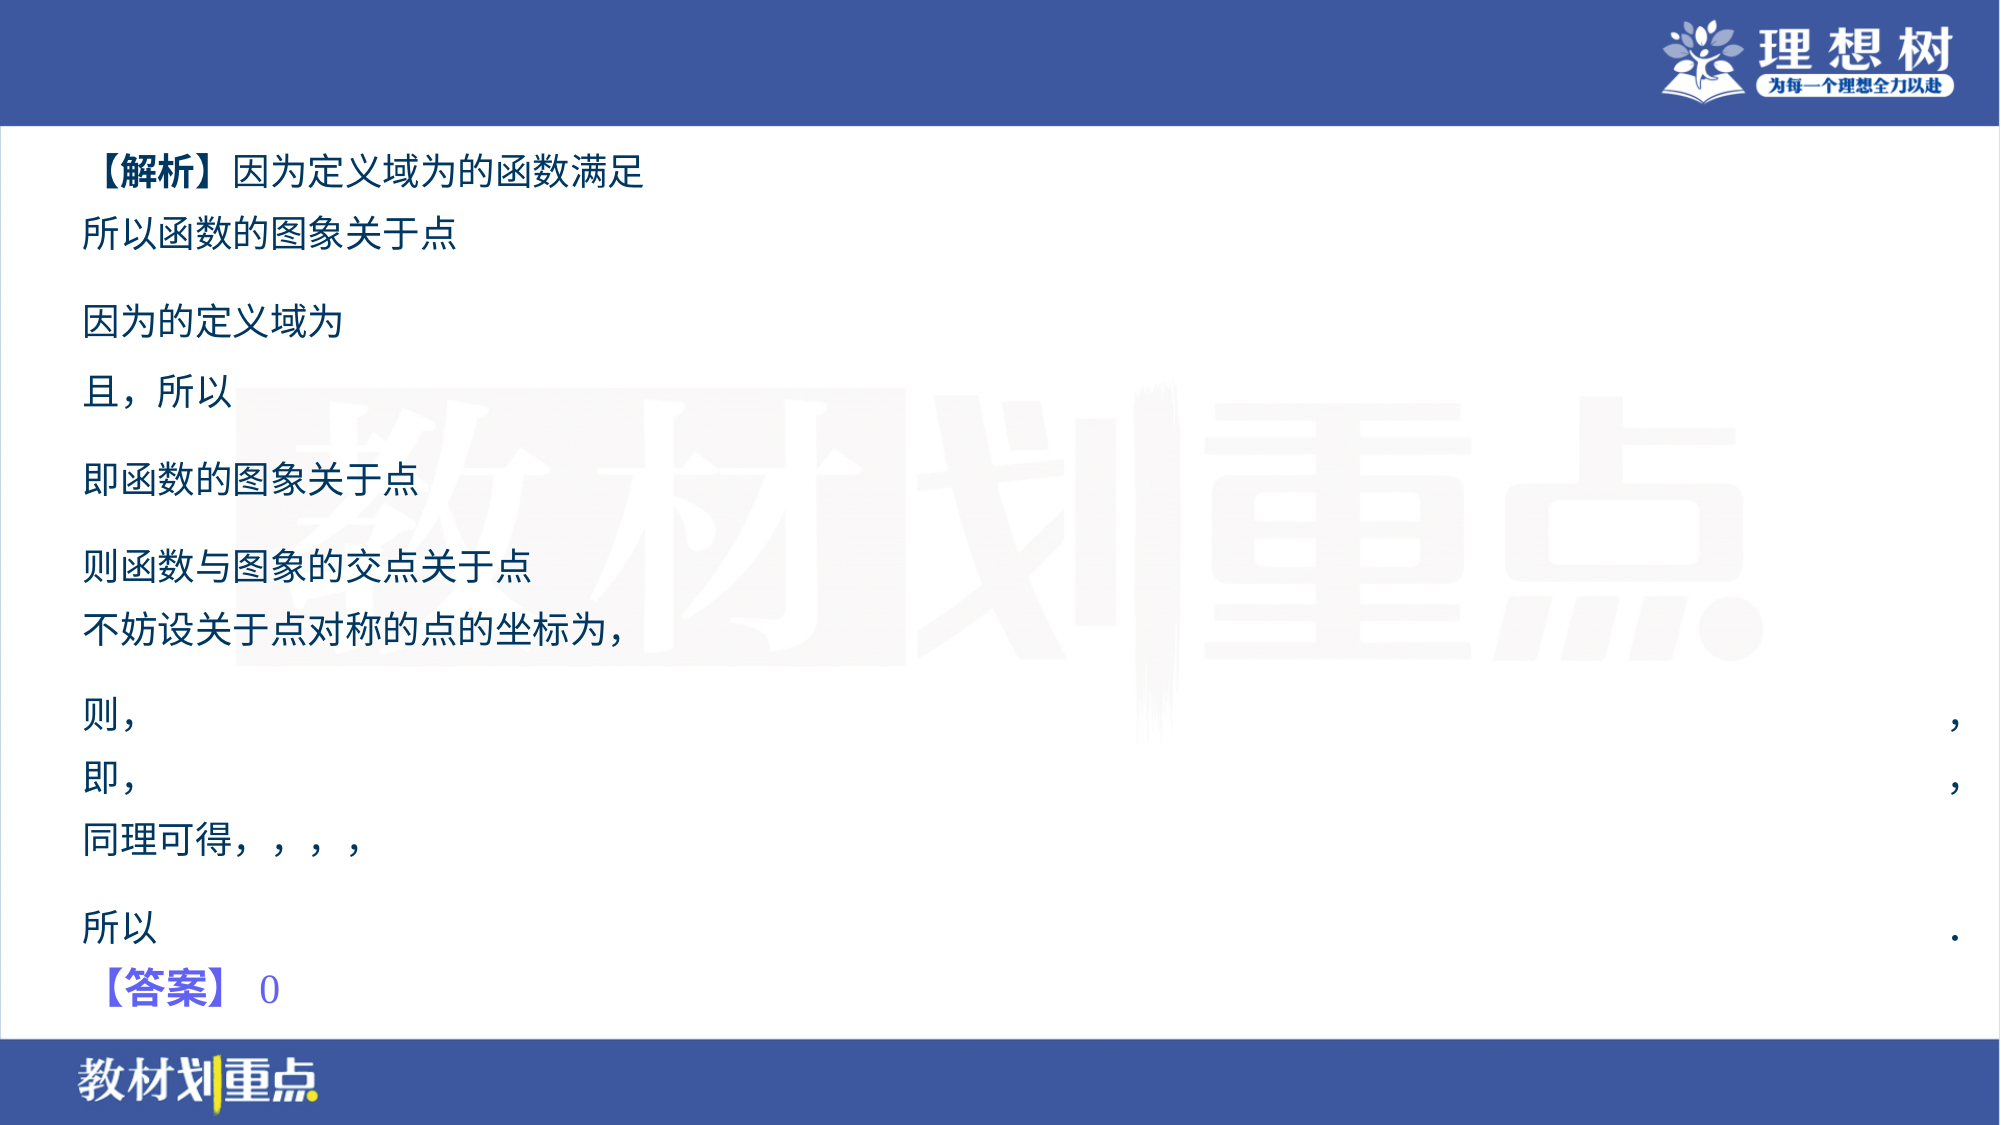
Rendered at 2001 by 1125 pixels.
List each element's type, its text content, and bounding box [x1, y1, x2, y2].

text_box 【答案】0 [82, 945, 1817, 1006]
picture [0, 0, 2000, 1125]
